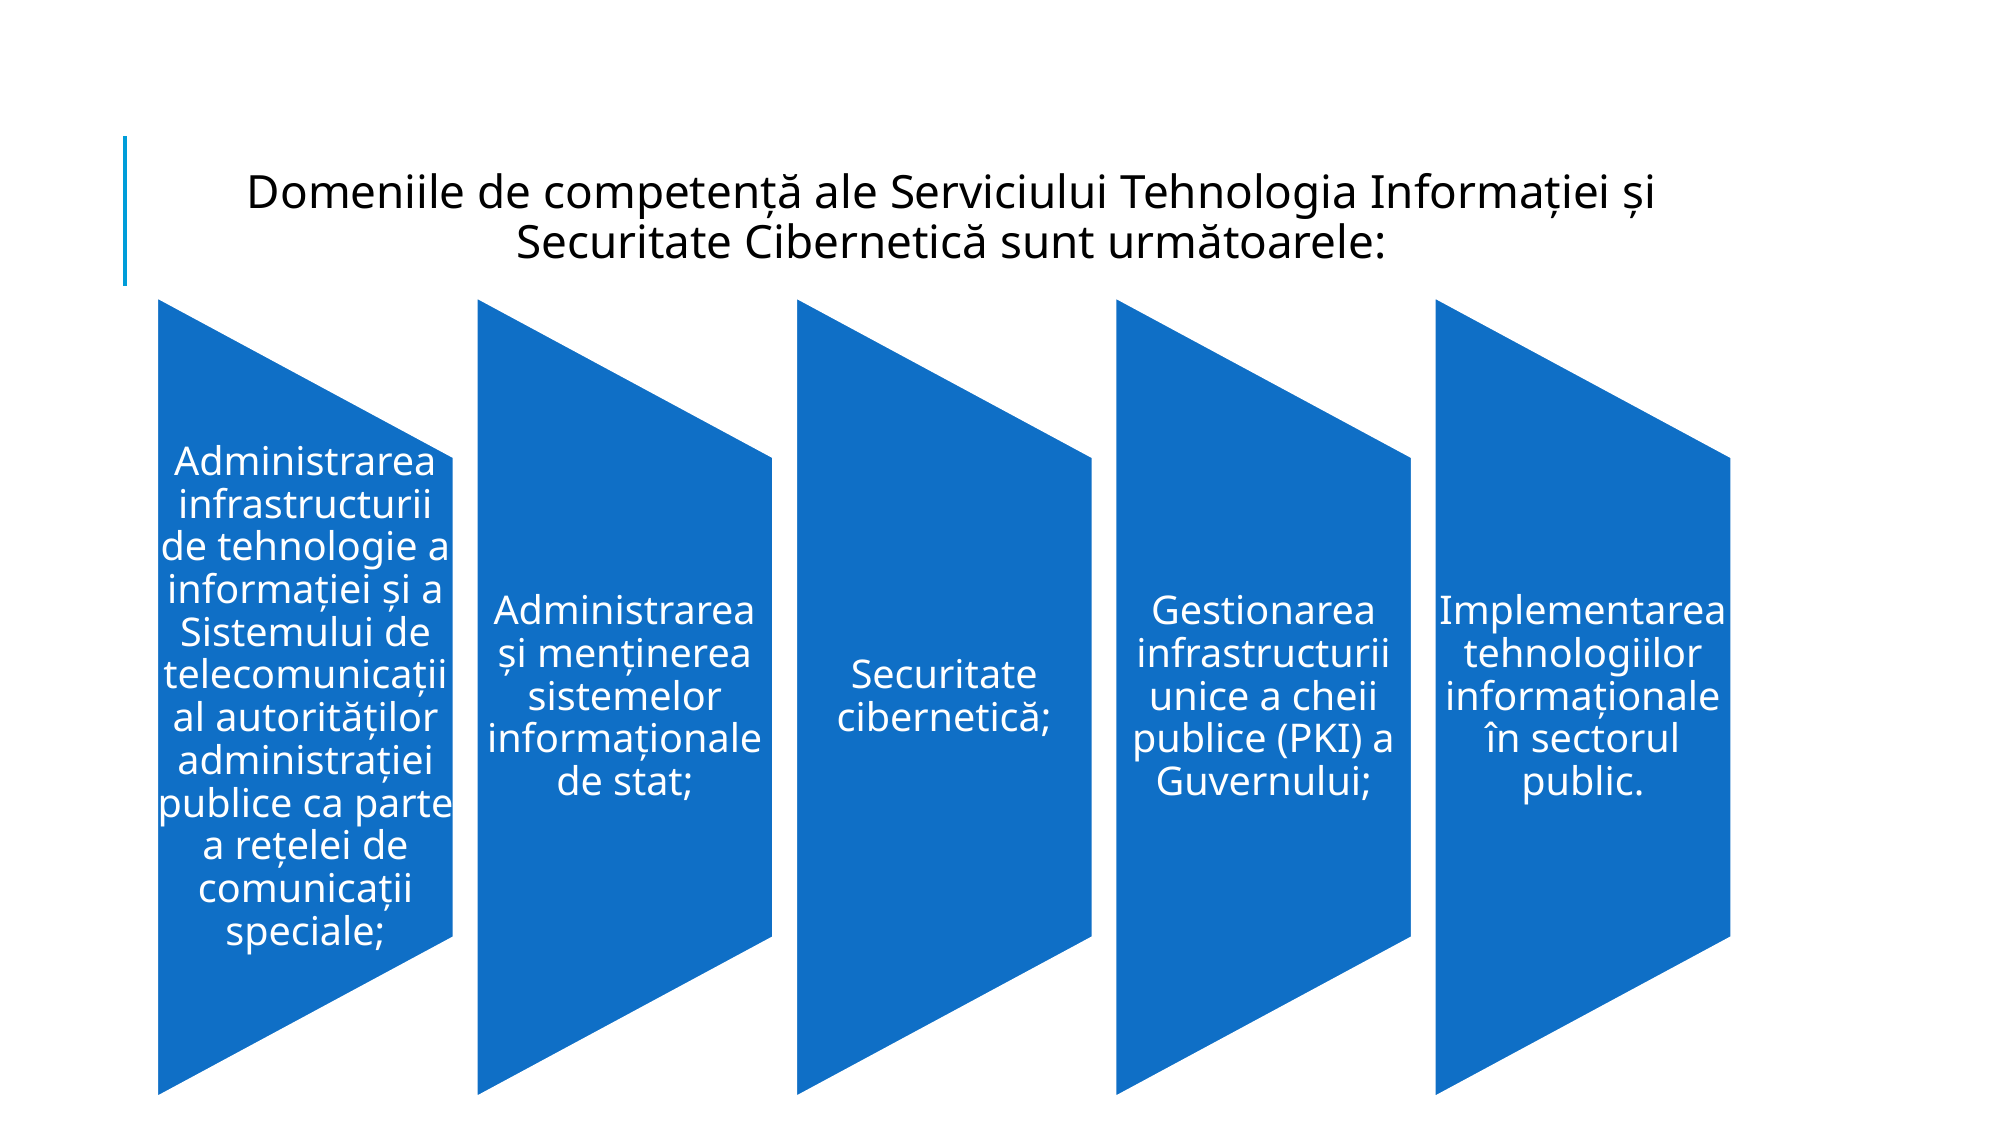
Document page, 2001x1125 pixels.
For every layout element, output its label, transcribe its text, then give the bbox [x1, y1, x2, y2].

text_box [155, 296, 1733, 1098]
list Domeniile de competență ale Serviciului Tehnologia Informației și Securitate Cibernetică sunt următoarele: [146, 161, 1742, 312]
